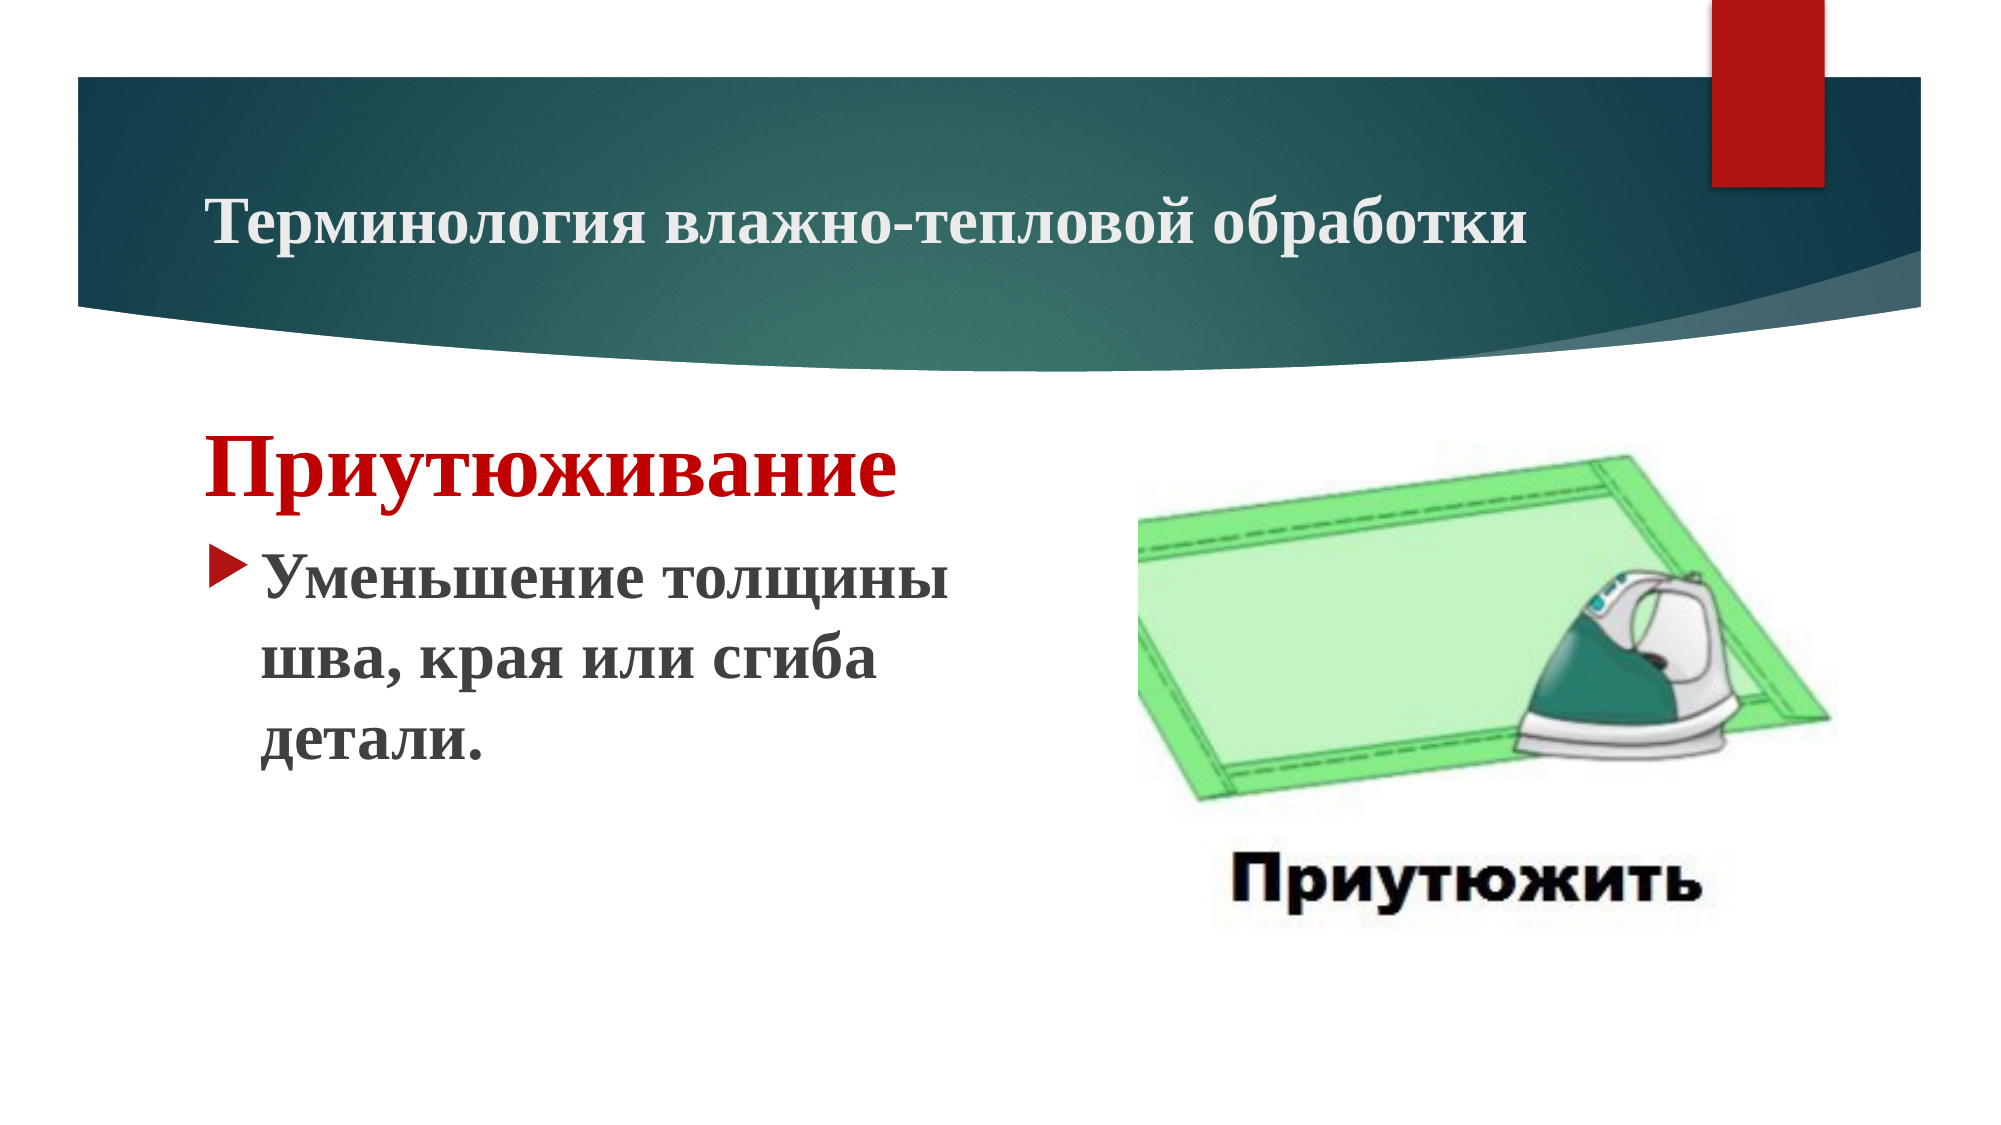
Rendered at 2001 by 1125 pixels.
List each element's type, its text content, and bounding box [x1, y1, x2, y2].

list Приутюживание [189, 427, 982, 522]
title Терминология влажно-тепловой обработки [189, 158, 1638, 275]
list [1138, 407, 1838, 940]
list Уменьшение толщины шва, края или сгиба детали. [189, 524, 982, 992]
